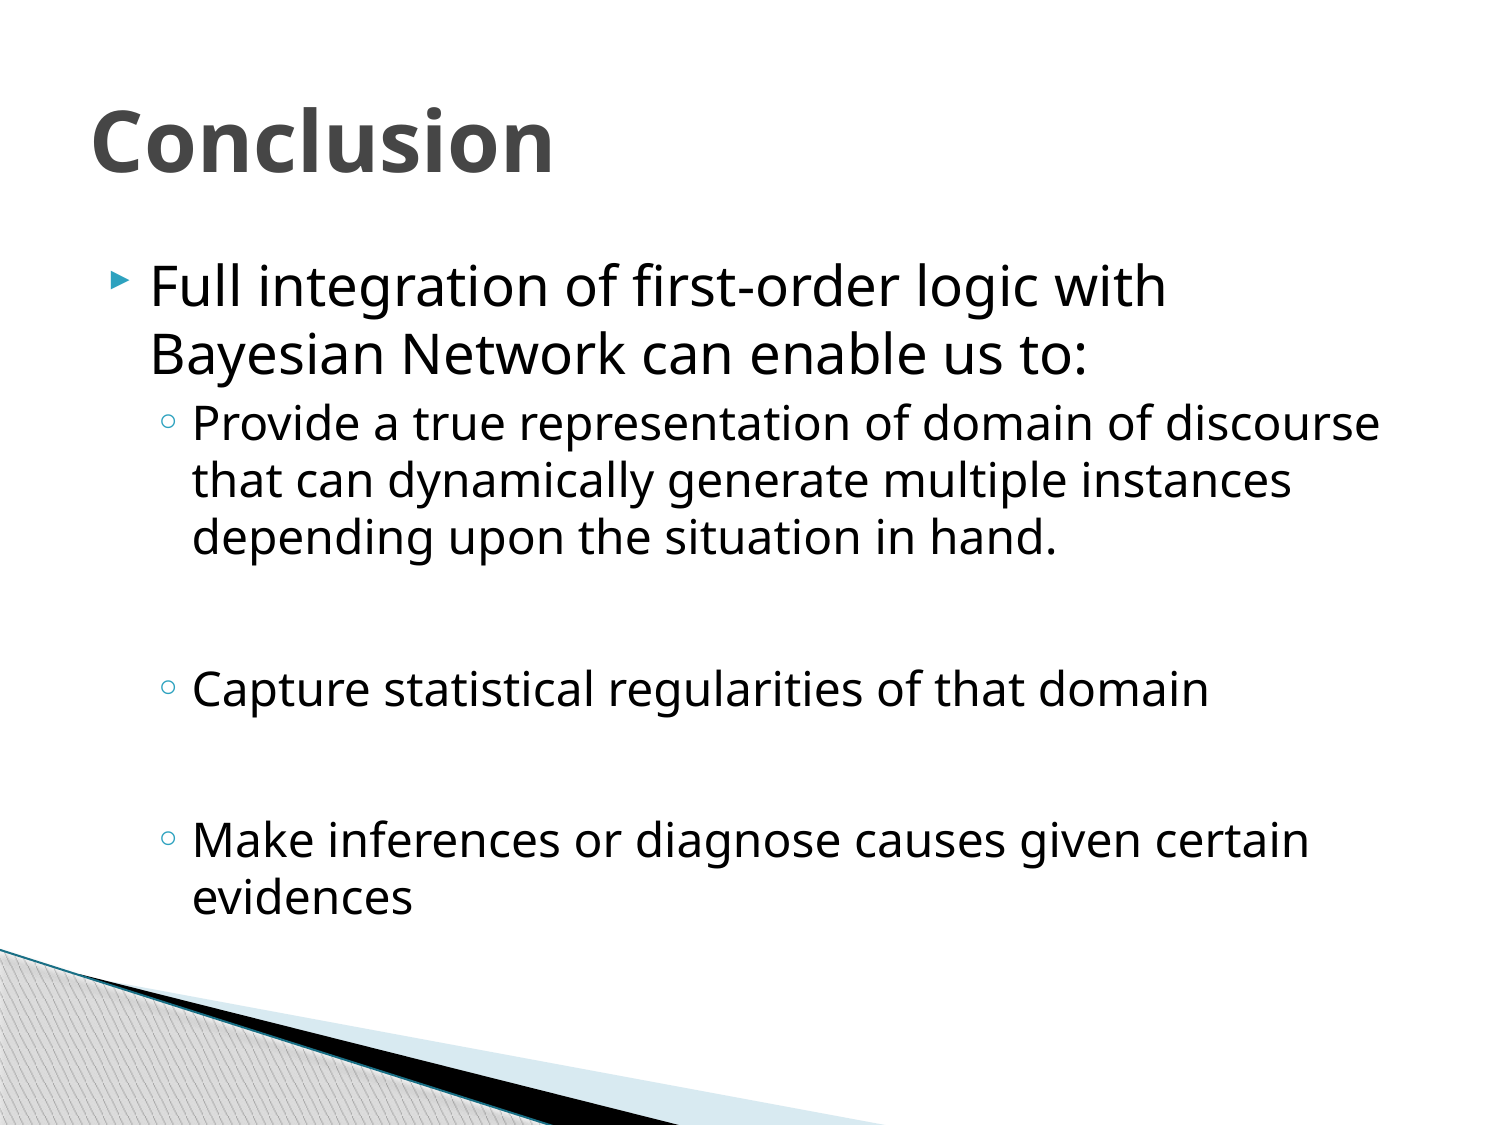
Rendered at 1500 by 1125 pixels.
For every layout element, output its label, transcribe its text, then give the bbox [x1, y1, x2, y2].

title Conclusion [75, 45, 1425, 233]
list Full integration of first-order logic with Bayesian Network can enable us to: Provide a true representation of domain of discourse that can dynamically generate multiple instances depending upon the situation in hand. Capture statistical regularities of that domain Make inferences or diagnose causes given certain evidences [75, 243, 1425, 986]
